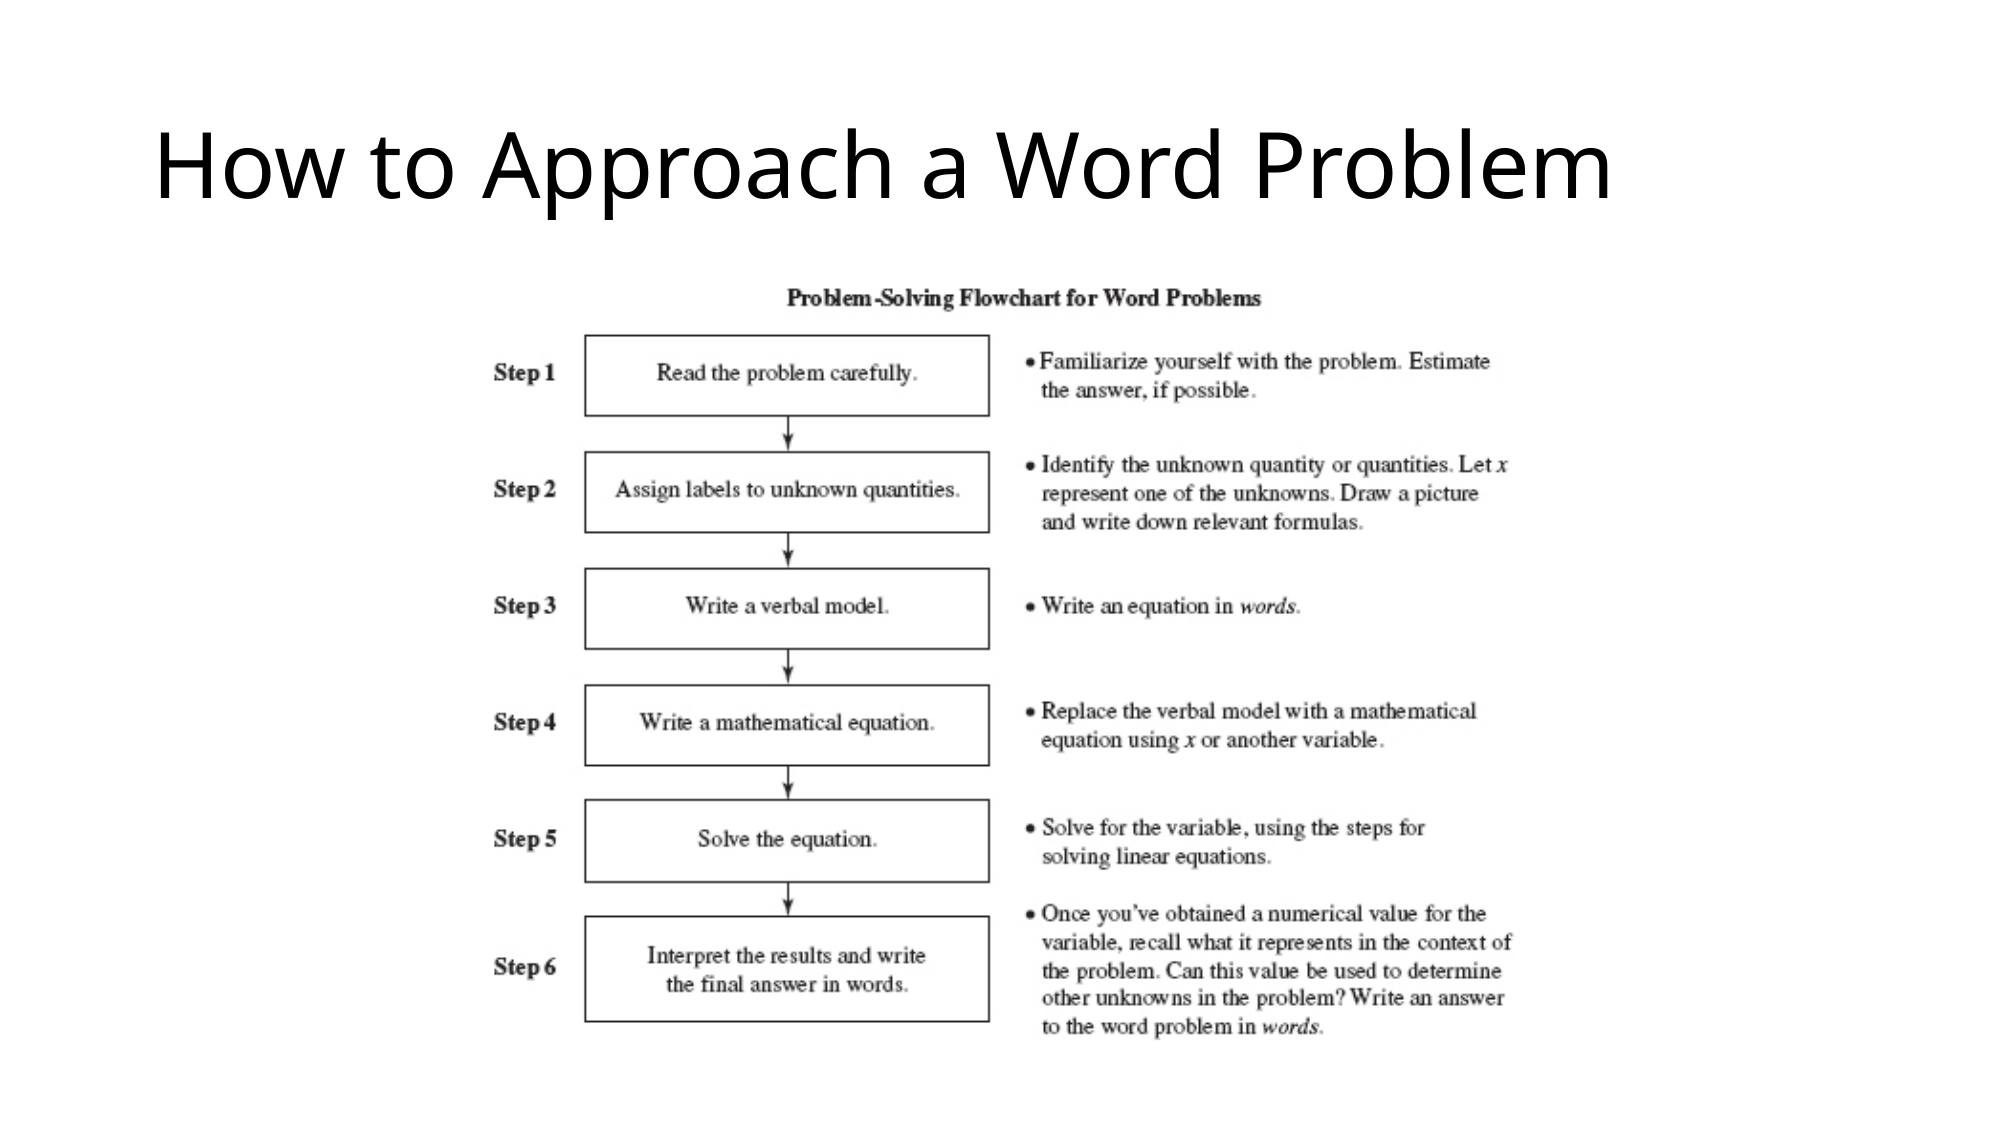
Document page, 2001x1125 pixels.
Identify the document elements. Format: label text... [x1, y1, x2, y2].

title How to Approach a Word Problem [137, 59, 1863, 278]
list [470, 272, 1530, 1066]
